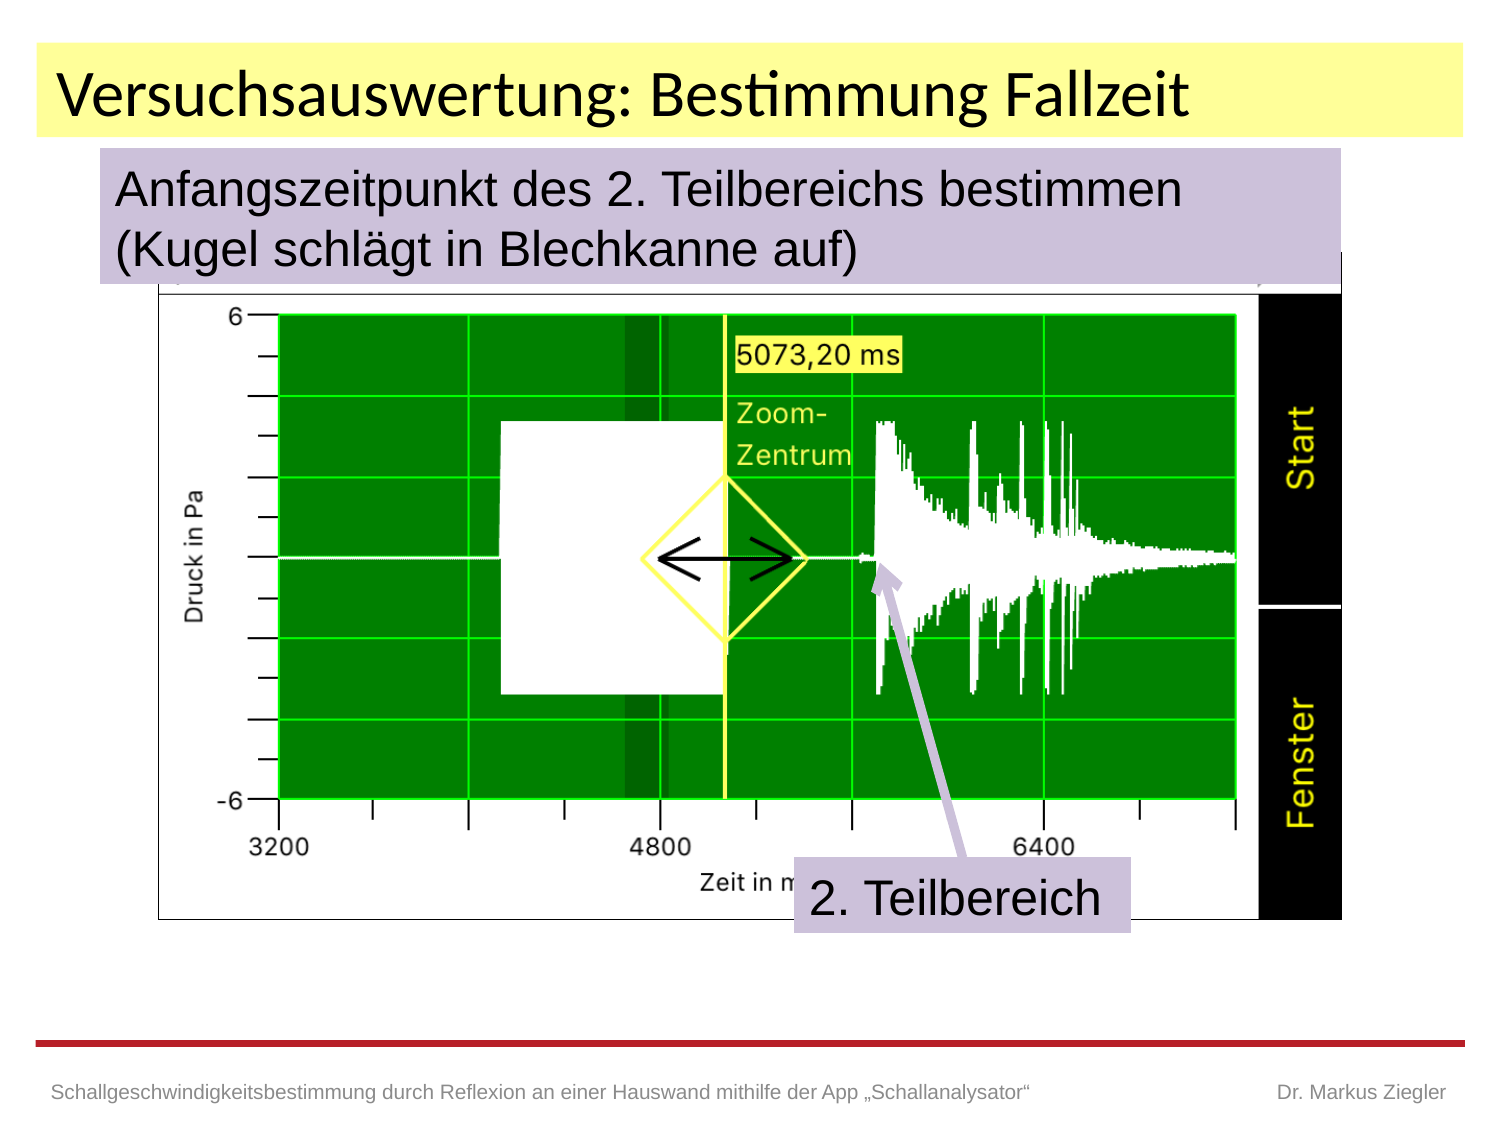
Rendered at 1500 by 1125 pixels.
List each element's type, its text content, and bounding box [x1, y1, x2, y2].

text_box 2. Teilbereich [794, 927, 1131, 933]
text_box Anfangszeitpunkt des 2. Teilbereichs bestimmen (Kugel schlägt in Blechkanne auf) [100, 148, 1341, 284]
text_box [879, 562, 963, 859]
title Versuchsauswertung: Bestimmung Fallzeit [41, 42, 1459, 149]
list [158, 252, 1342, 920]
footer Schallgeschwindigkeitsbestimmung durch Reflexion an einer Hauswand mithilfe der App „Schallanalysator“ Dr. Markus Ziegler [35, 1061, 1471, 1122]
